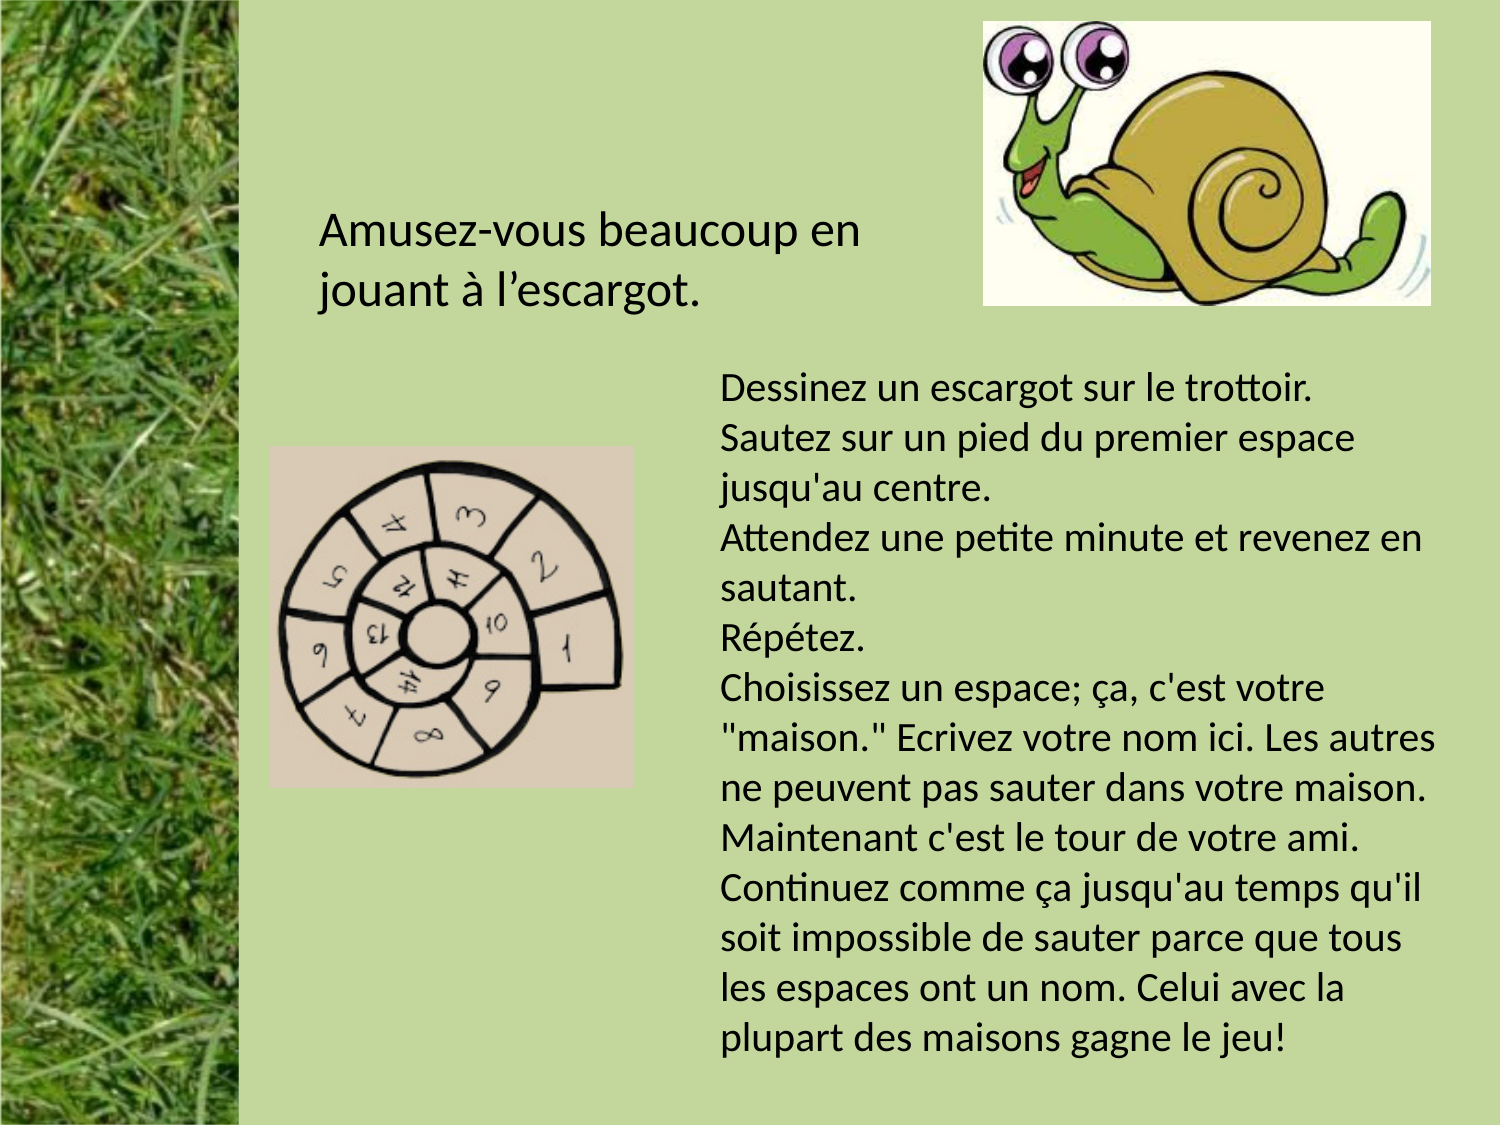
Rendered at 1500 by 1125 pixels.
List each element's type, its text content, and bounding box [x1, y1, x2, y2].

picture [983, 21, 1431, 306]
text_box Dessinez un escargot sur le trottoir. Sautez sur un pied du premier espace jusqu'au centre. Attendez une petite minute et revenez en sautant. Répétez. Choisissez un espace; ça, c'est votre "maison." Ecrivez votre nom ici. Les autres ne peuvent pas sauter dans votre maison. Maintenant c'est le tour de votre ami. Continuez comme ça jusqu'au temps qu'il soit impossible de sauter parce que tous les espaces ont un nom. Celui avec la plupart des maisons gagne le jeu! [705, 352, 1459, 1118]
picture [0, 1, 682, 1124]
text_box Amusez-vous beaucoup en jouant à l’escargot. [303, 189, 917, 384]
